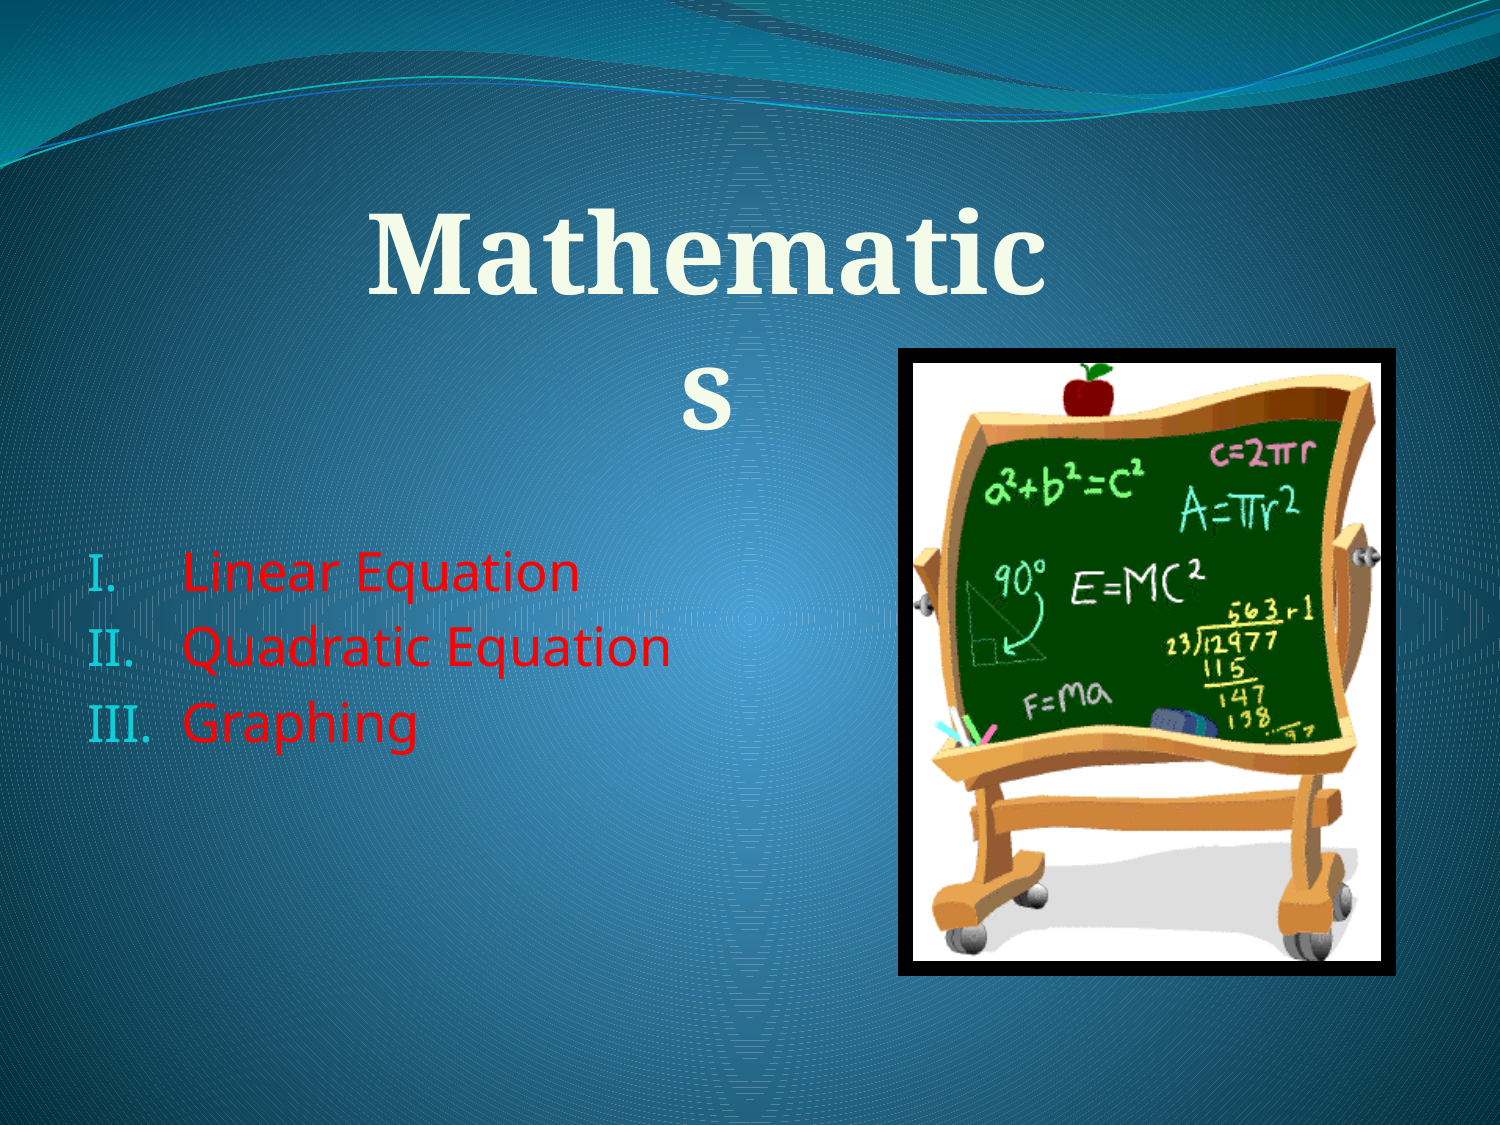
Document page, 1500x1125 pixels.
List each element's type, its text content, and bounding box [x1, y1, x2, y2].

subtitle Linear Equation Quadratic Equation Graphing [87, 529, 898, 818]
text_box Mathematics [343, 174, 1073, 460]
picture [912, 362, 1382, 962]
